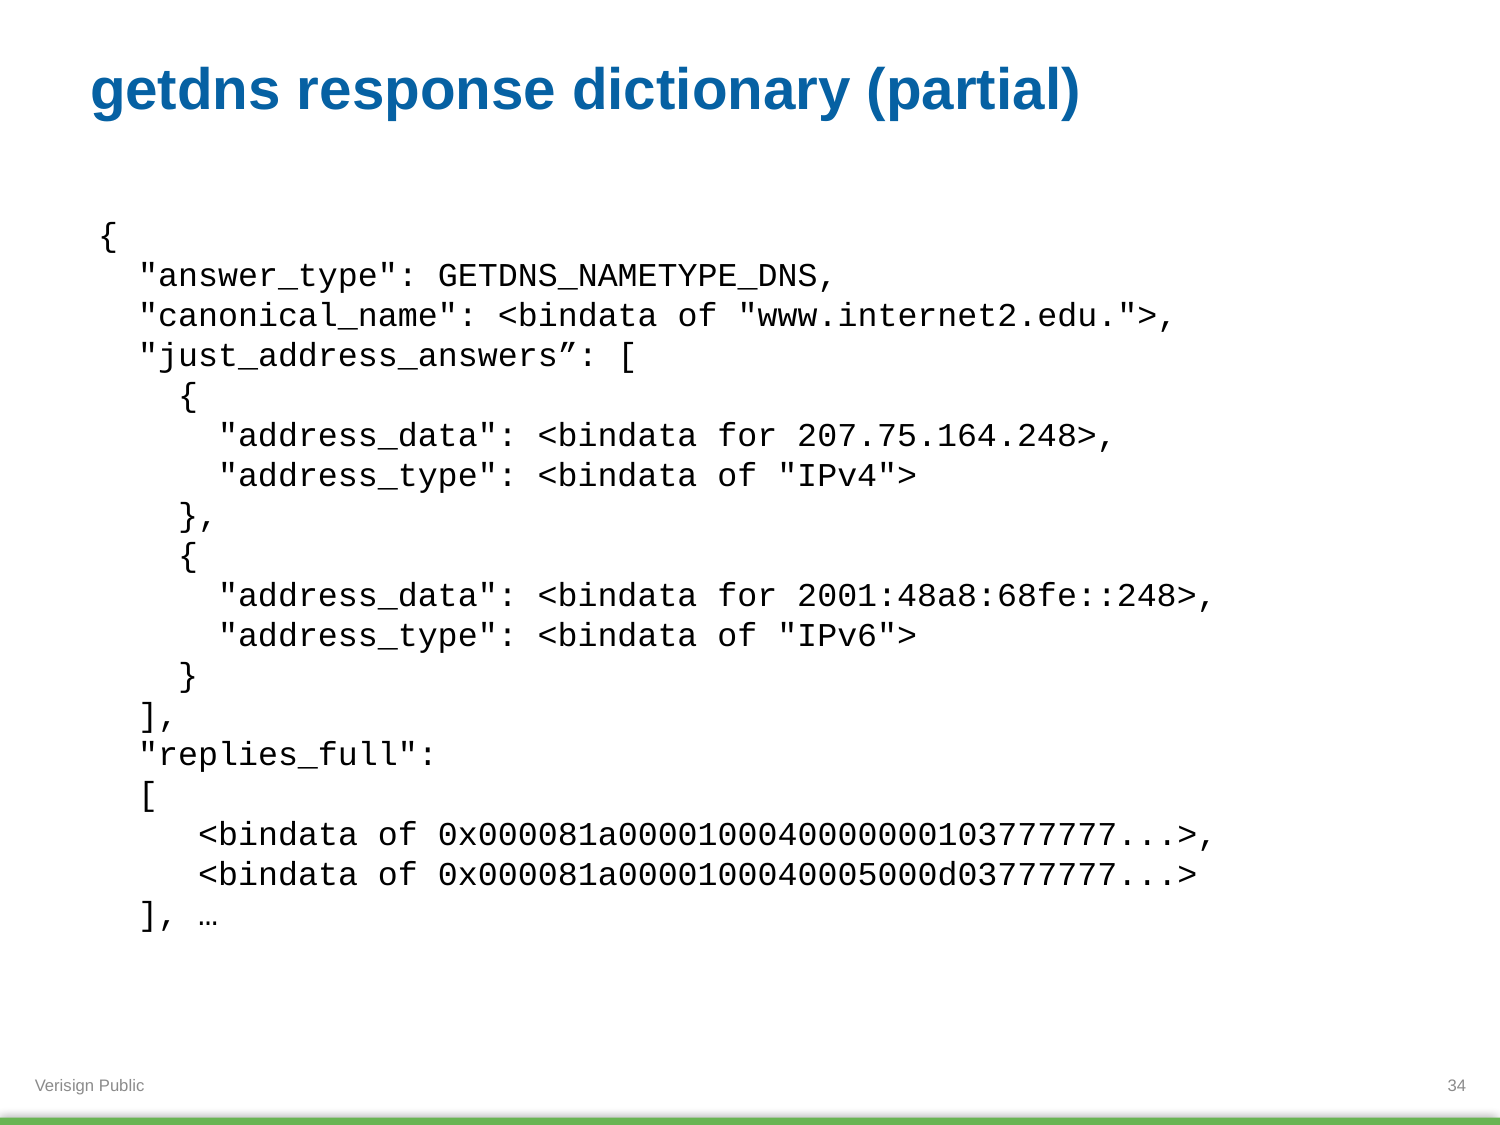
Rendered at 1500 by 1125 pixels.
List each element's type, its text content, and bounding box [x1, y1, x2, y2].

text_box { "answer_type": GETDNS_NAMETYPE_DNS, "canonical_name": <bindata of "www.internet2.edu.">, "just_address_answers”: [ { "address_data": <bindata for 207.75.164.248>, "address_type": <bindata of "IPv4"> }, { "address_data": <bindata for 2001:48a8:68fe::248>, "address_type": <bindata of "IPv6"> } ], "replies_full": [ <bindata of 0x000081a0000100040000000103777777...>, <bindata of 0x000081a0000100040005000d03777777...> ], … [92, 207, 1323, 938]
slide_number 34 [1422, 1072, 1482, 1098]
title getdns response dictionary (partial) [75, 40, 1425, 132]
